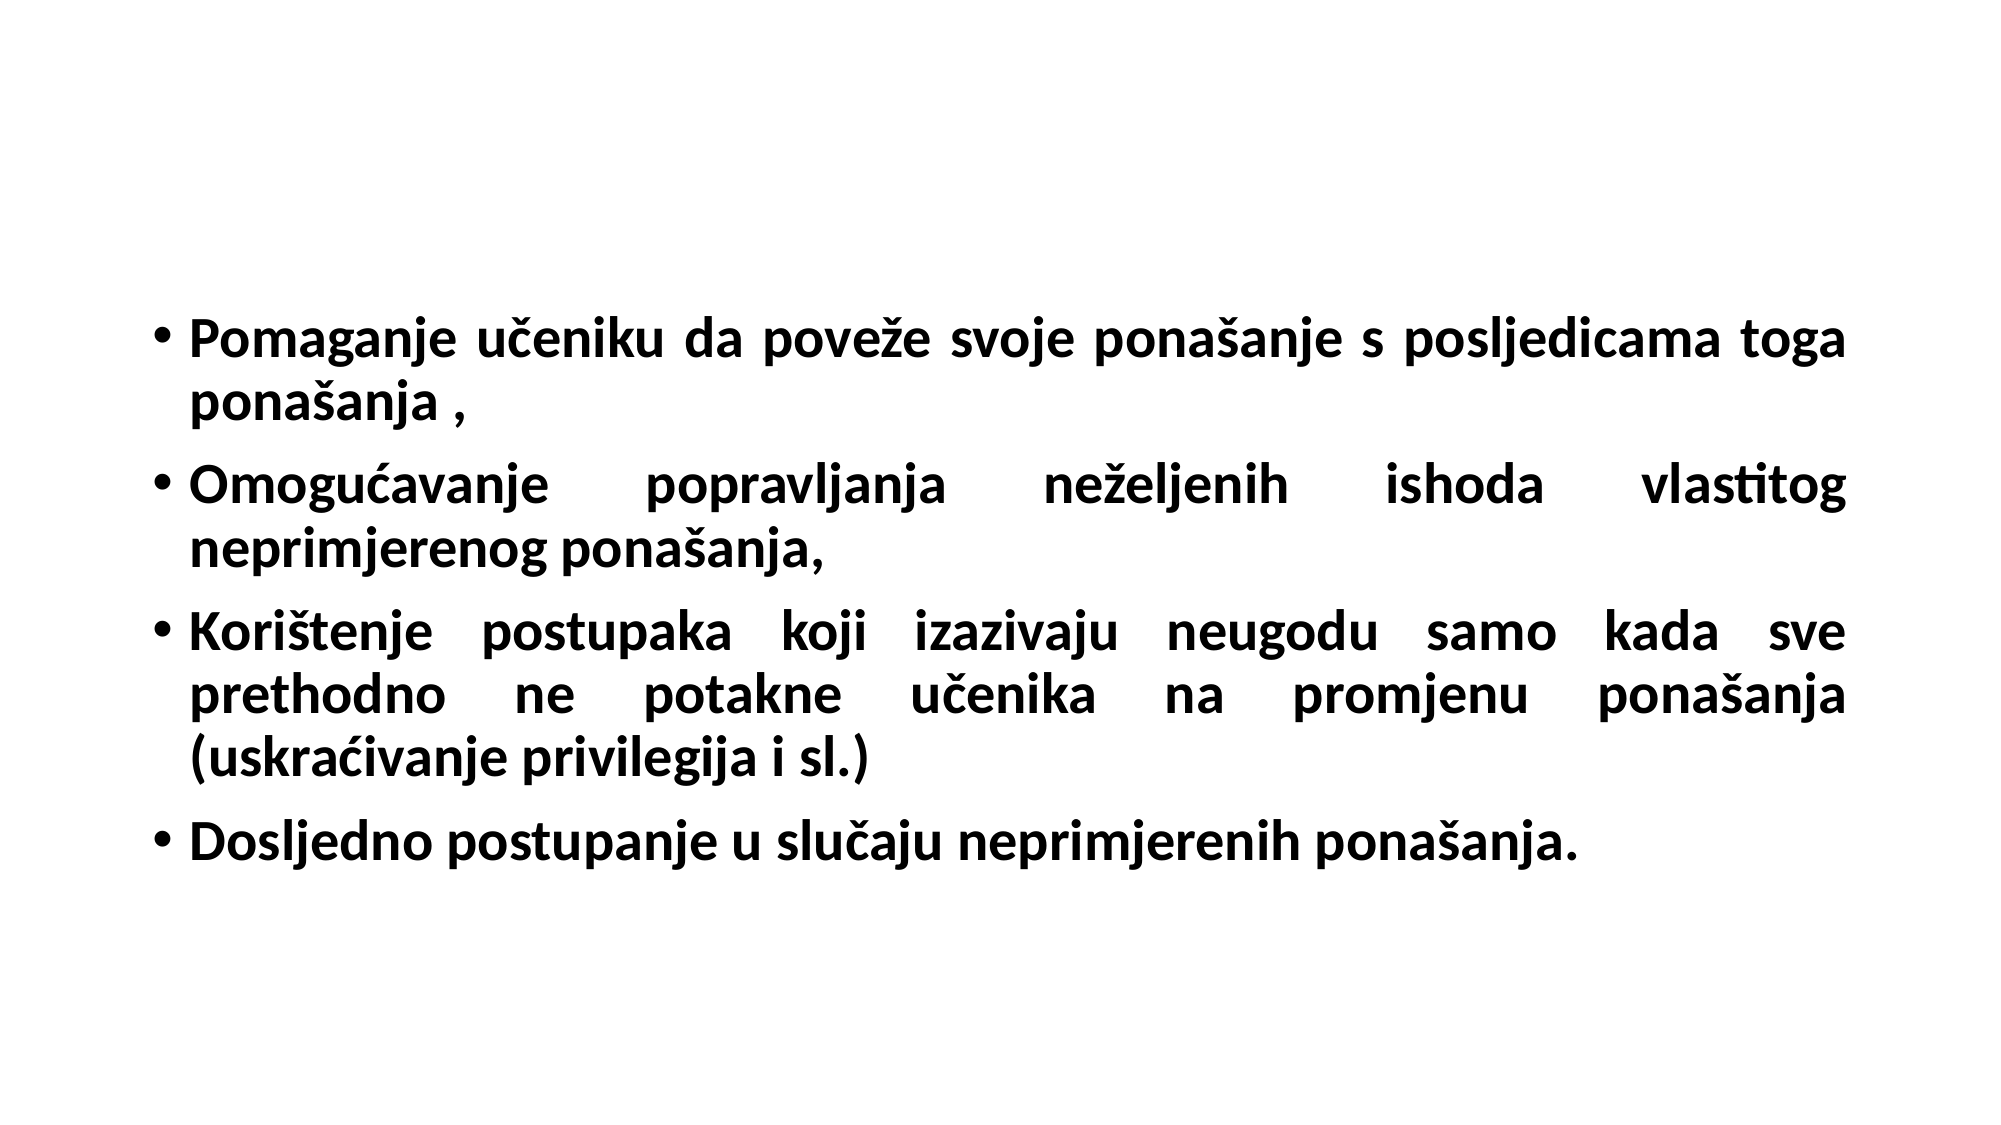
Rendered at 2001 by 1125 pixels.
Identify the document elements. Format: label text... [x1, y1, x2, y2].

list Pomaganje učeniku da poveže svoje ponašanje s posljedicama toga ponašanja , Omogućavanje popravljanja neželjenih ishoda vlastitog neprimjerenog ponašanja, Korištenje postupaka koji izazivaju neugodu samo kada sve prethodno ne potakne učenika na promjenu ponašanja (uskraćivanje privilegija i sl.) Dosljedno postupanje u slučaju neprimjerenih ponašanja. [137, 299, 1863, 1014]
